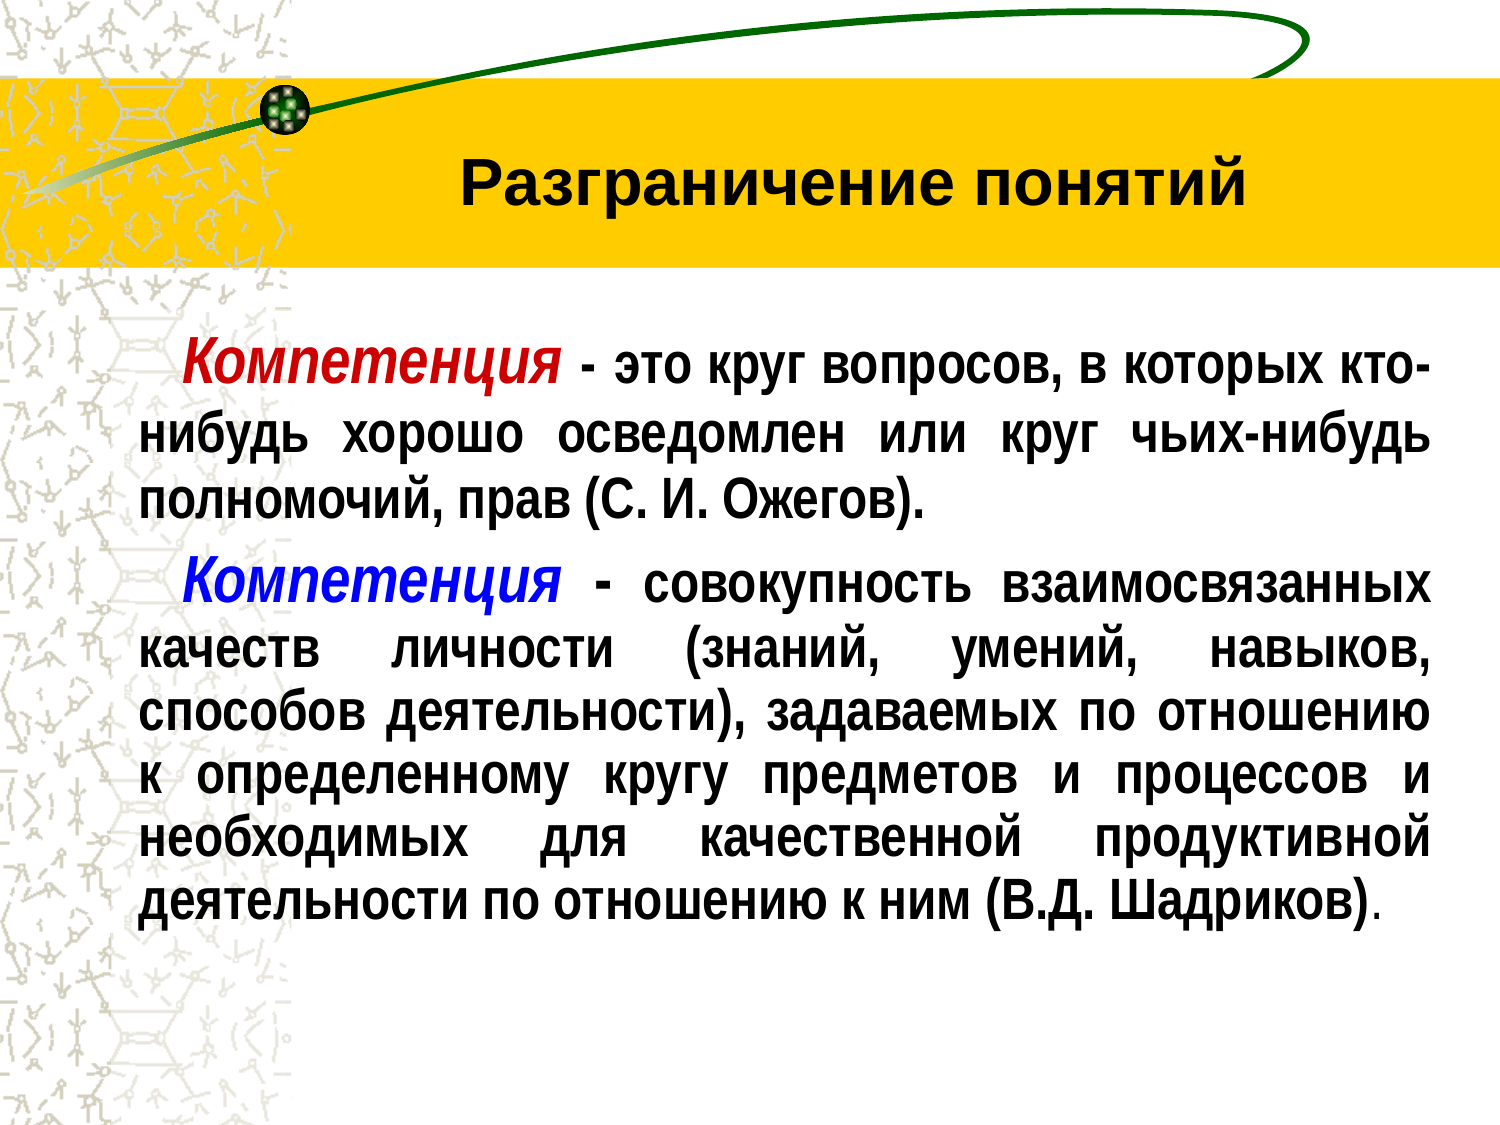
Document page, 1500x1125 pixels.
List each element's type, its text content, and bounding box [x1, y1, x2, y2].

picture [0, 0, 292, 1125]
list Разграничение понятий Компетенция - это круг вопросов, в которых кто-нибудь хорошо осведомлен или круг чьих-нибудь полномочий, прав (С. И. Ожегов). Компетенция - совокупность взаимосвязанных качеств личности (знаний, умений, навыков, способов деятельности), задаваемых по отношению к определенному кругу предметов и процессов и необходимых для качественной продуктивной деятельности по отношению к ним (В.Д. Шадриков). [123, 136, 1448, 965]
picture [221, 124, 292, 136]
